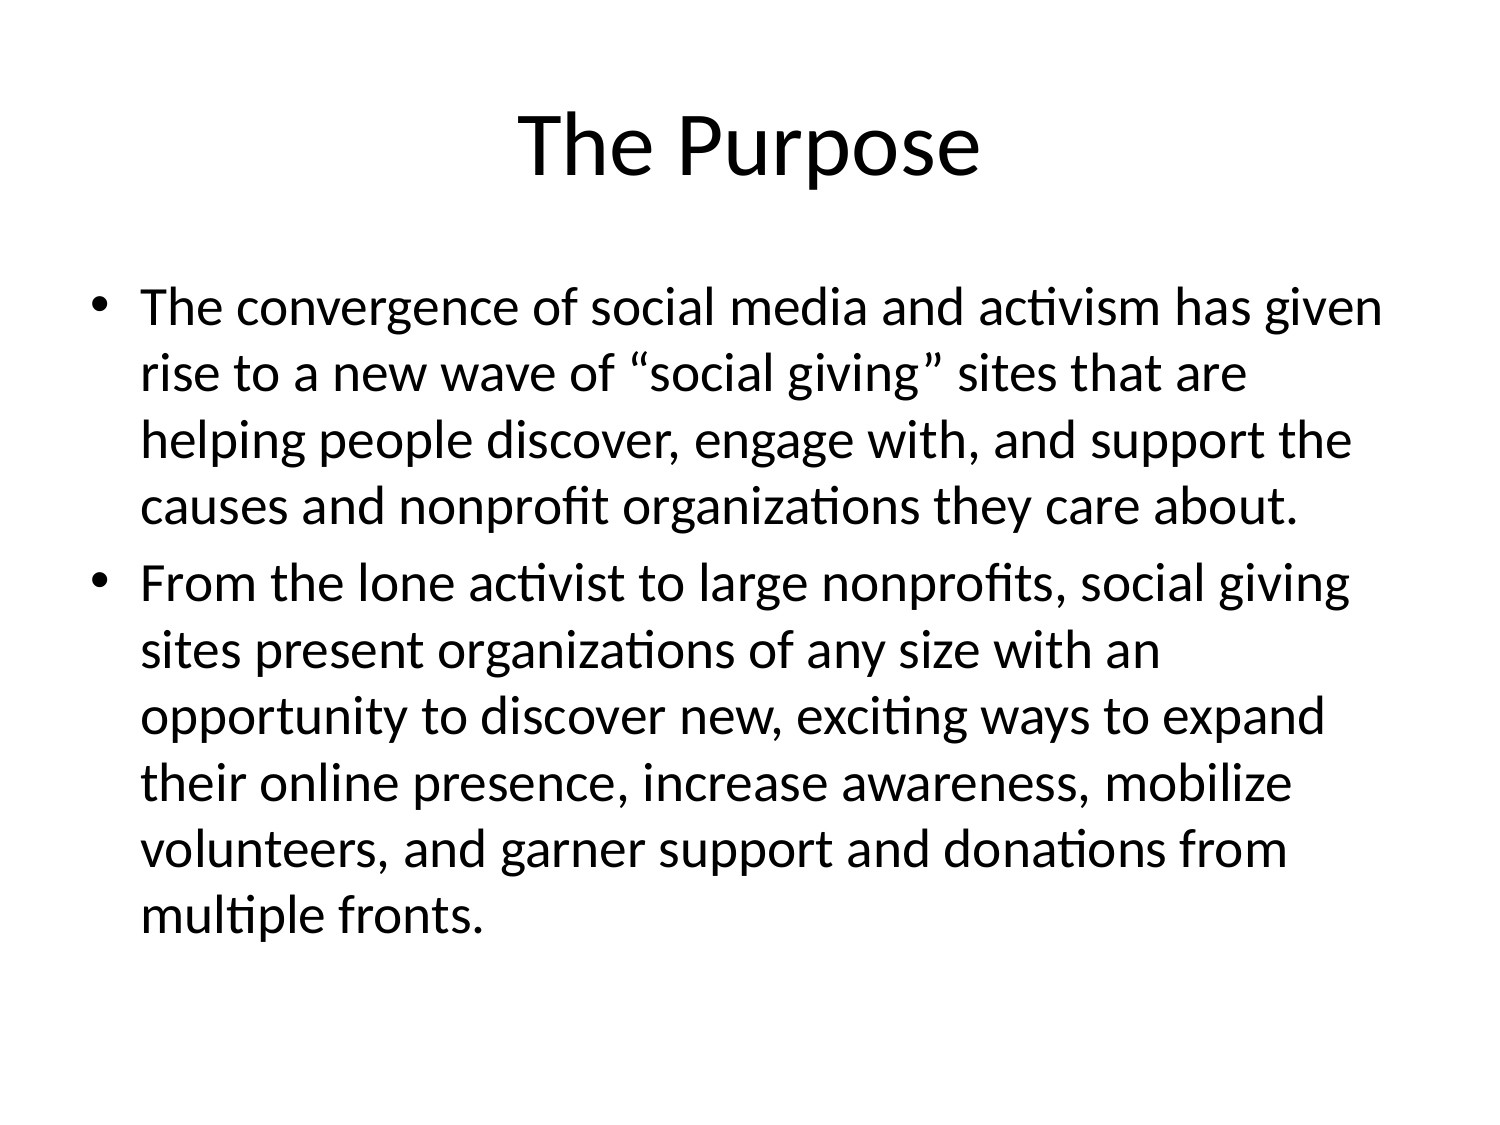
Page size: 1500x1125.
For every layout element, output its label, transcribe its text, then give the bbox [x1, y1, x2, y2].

list The convergence of social media and activism has given rise to a new wave of “social giving” sites that are helping people discover, engage with, and support the causes and nonprofit organizations they care about. From the lone activist to large nonprofits, social giving sites present organizations of any size with an opportunity to discover new, exciting ways to expand their online presence, increase awareness, mobilize volunteers, and garner support and donations from multiple fronts. [75, 262, 1425, 1005]
title The Purpose [75, 45, 1425, 233]
